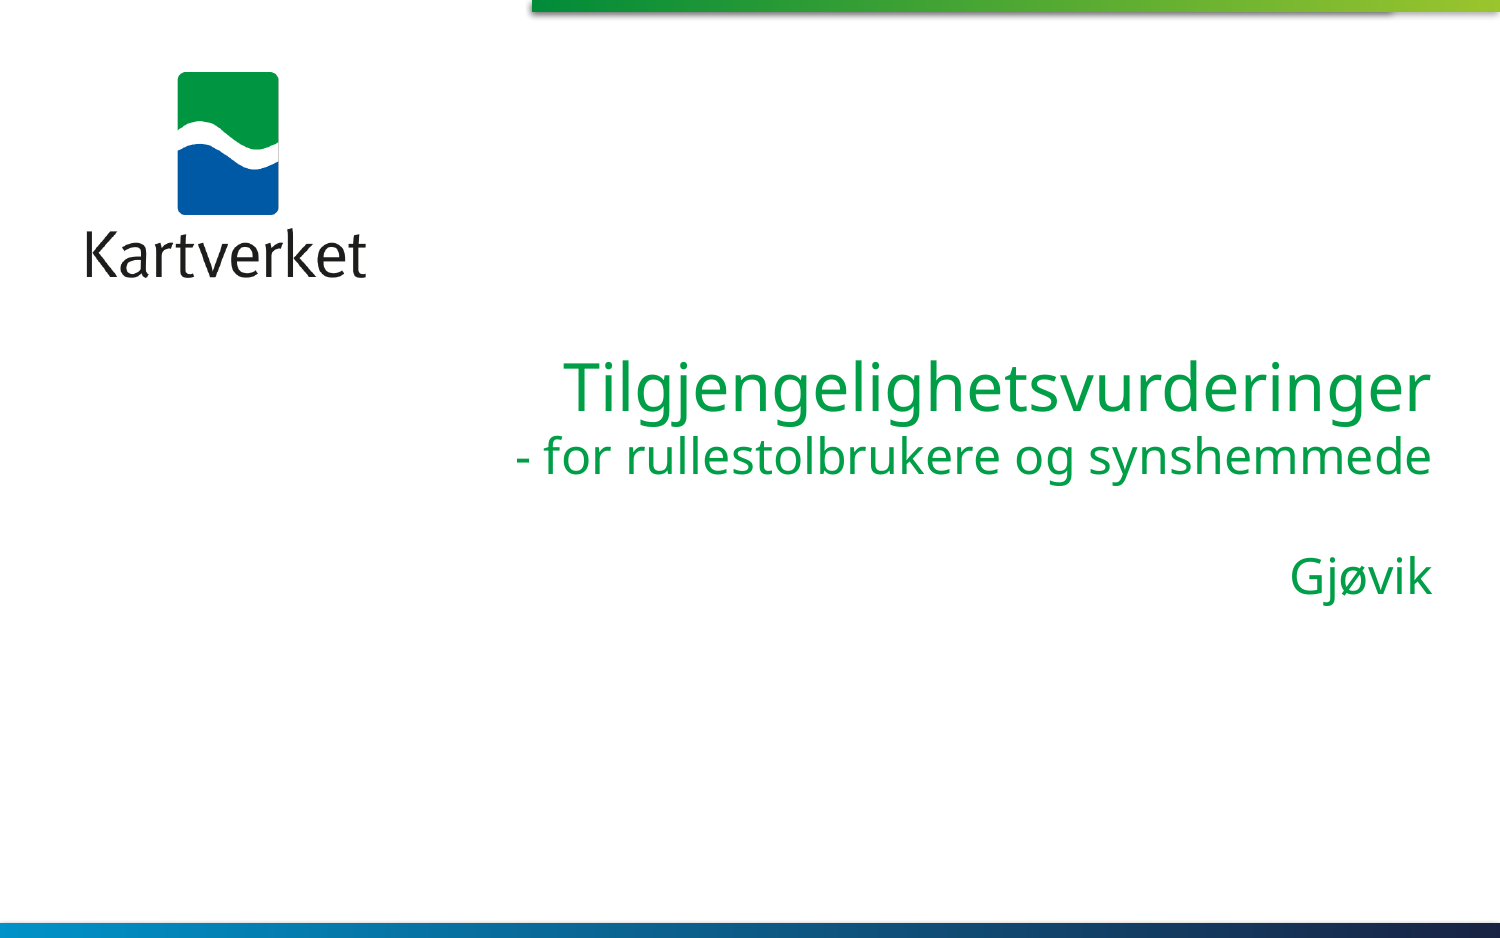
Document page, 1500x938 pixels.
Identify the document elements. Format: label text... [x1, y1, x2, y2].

text_box Tilgjengelighetsvurderinger - for rullestolbrukere og synshemmede Gjøvik [66, 337, 1449, 613]
